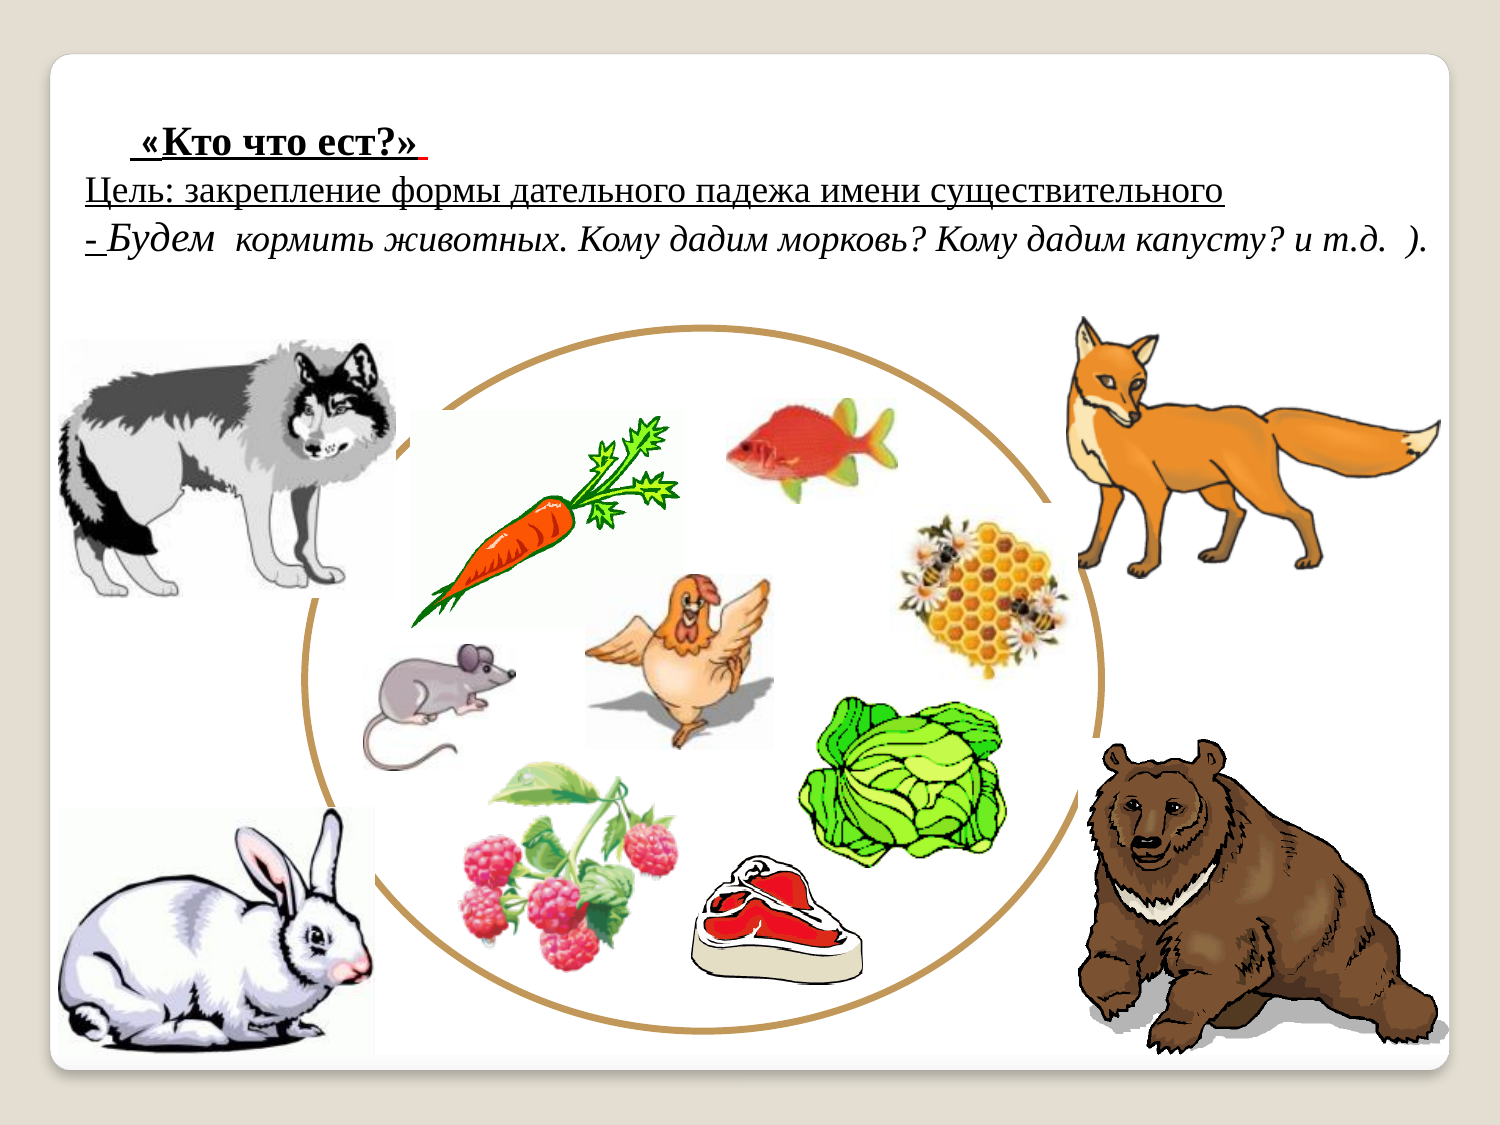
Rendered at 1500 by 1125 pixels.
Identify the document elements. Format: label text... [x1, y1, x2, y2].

text_box «Кто что ест?» Цель: закрепление формы дательного падежа имени существительного - Будем кормить животных. Кому дадим морковь? Кому дадим капусту? и т.д. ). [70, 46, 1500, 364]
picture [362, 644, 680, 973]
picture [58, 807, 376, 1055]
picture [58, 339, 397, 598]
picture [409, 409, 775, 751]
picture [1077, 738, 1449, 1055]
text_box [301, 606, 449, 955]
text_box [496, 591, 1105, 1035]
text_box [444, 364, 1052, 855]
picture [691, 316, 1441, 985]
